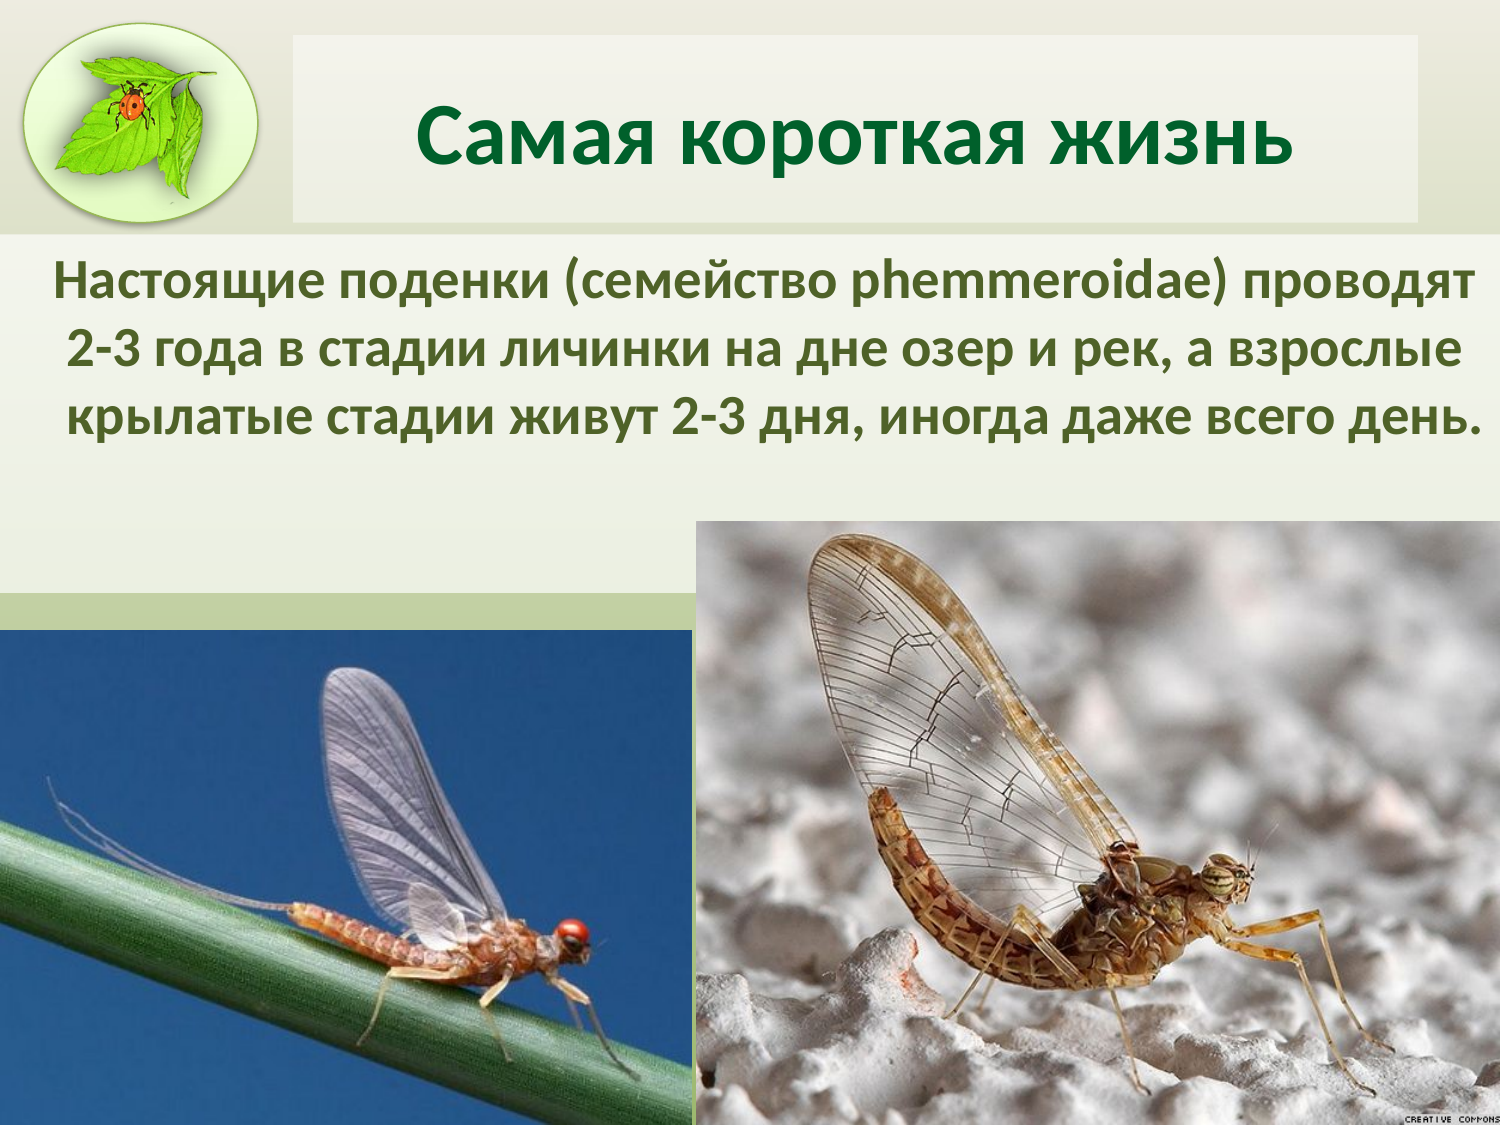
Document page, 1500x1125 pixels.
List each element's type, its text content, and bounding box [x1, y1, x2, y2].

list Настоящие поденки (семейство phemmeroidae) проводят 2-3 года в стадии личинки на дне озер и рек, а взрослые крылатые стадии живут 2-3 дня, иногда даже всего день. [0, 234, 1500, 593]
picture [0, 630, 692, 1125]
title Самая короткая жизнь [292, 35, 1418, 223]
picture [46, 35, 227, 211]
picture [695, 521, 1500, 1125]
